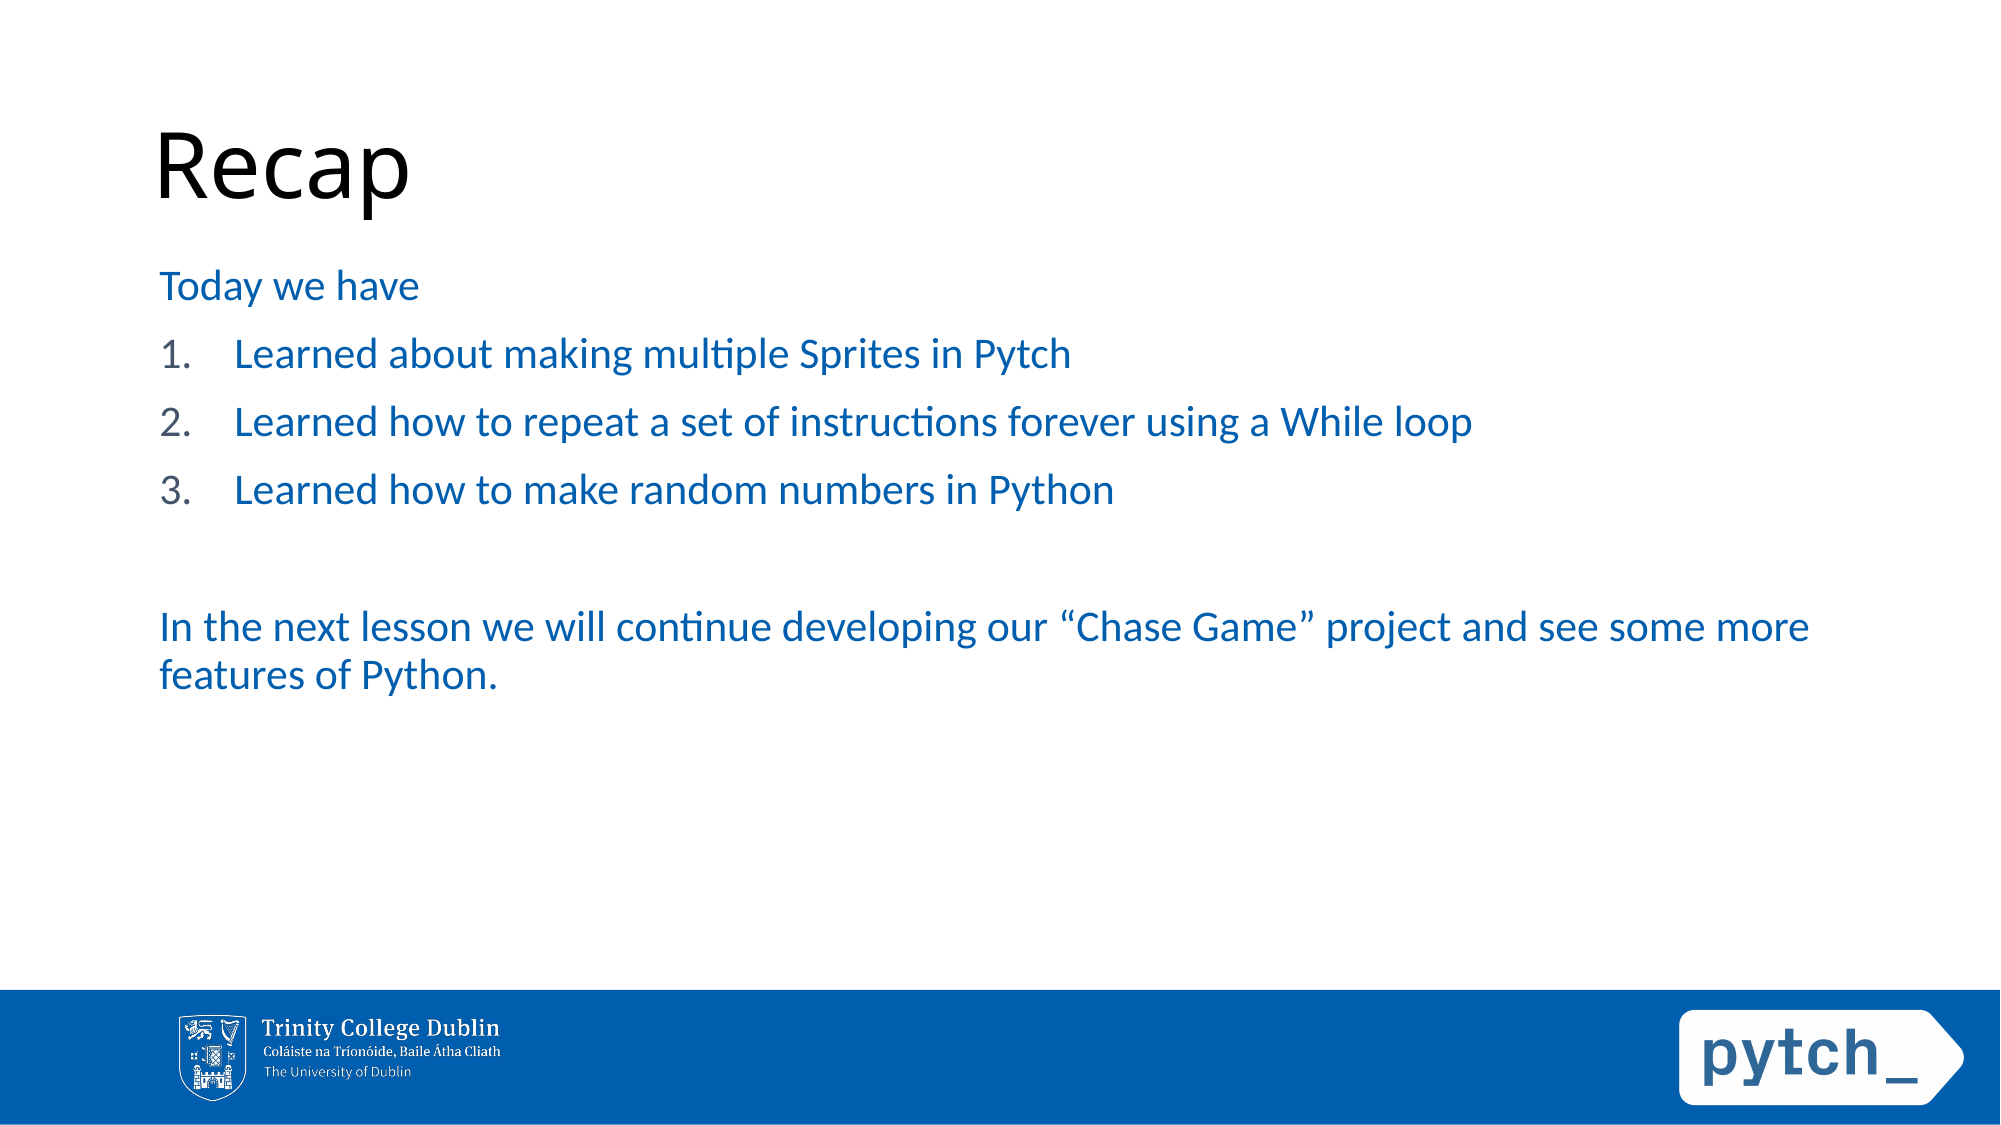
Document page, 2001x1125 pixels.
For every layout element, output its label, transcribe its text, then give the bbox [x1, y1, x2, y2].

list Today we have Learned about making multiple Sprites in Pytch Learned how to repeat a set of instructions forever using a While loop Learned how to make random numbers in Python In the next lesson we will continue developing our “Chase Game” project and see some more features of Python. [144, 255, 1863, 806]
picture [178, 1014, 502, 1102]
picture [1590, 894, 2001, 1125]
title Recap [137, 59, 1863, 278]
